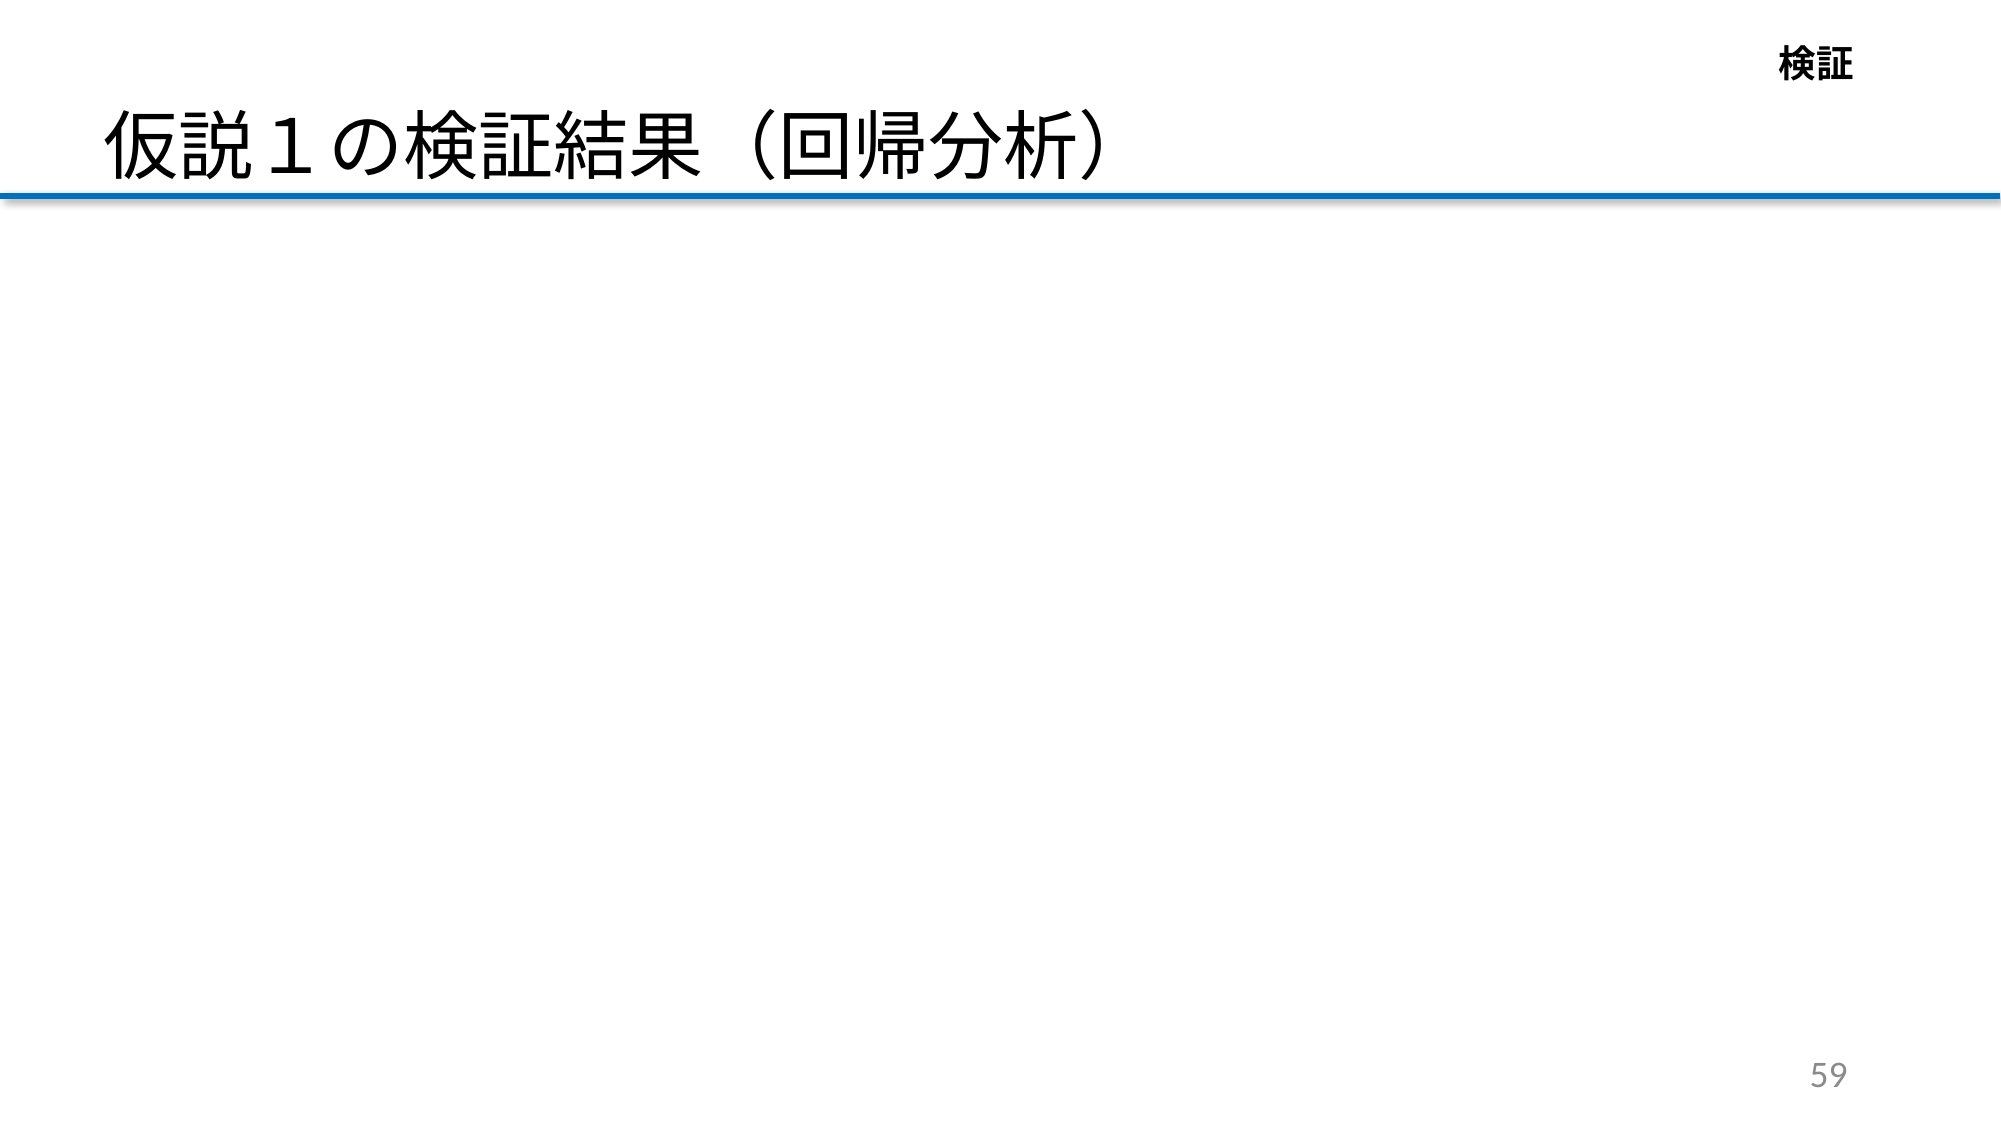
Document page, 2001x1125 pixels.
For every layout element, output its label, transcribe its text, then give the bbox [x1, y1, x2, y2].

text_box 検証 [1764, 33, 1869, 93]
slide_number 59 [1412, 1042, 1863, 1103]
text_box 仮説１の検証結果（回帰分析） [88, 91, 1169, 197]
